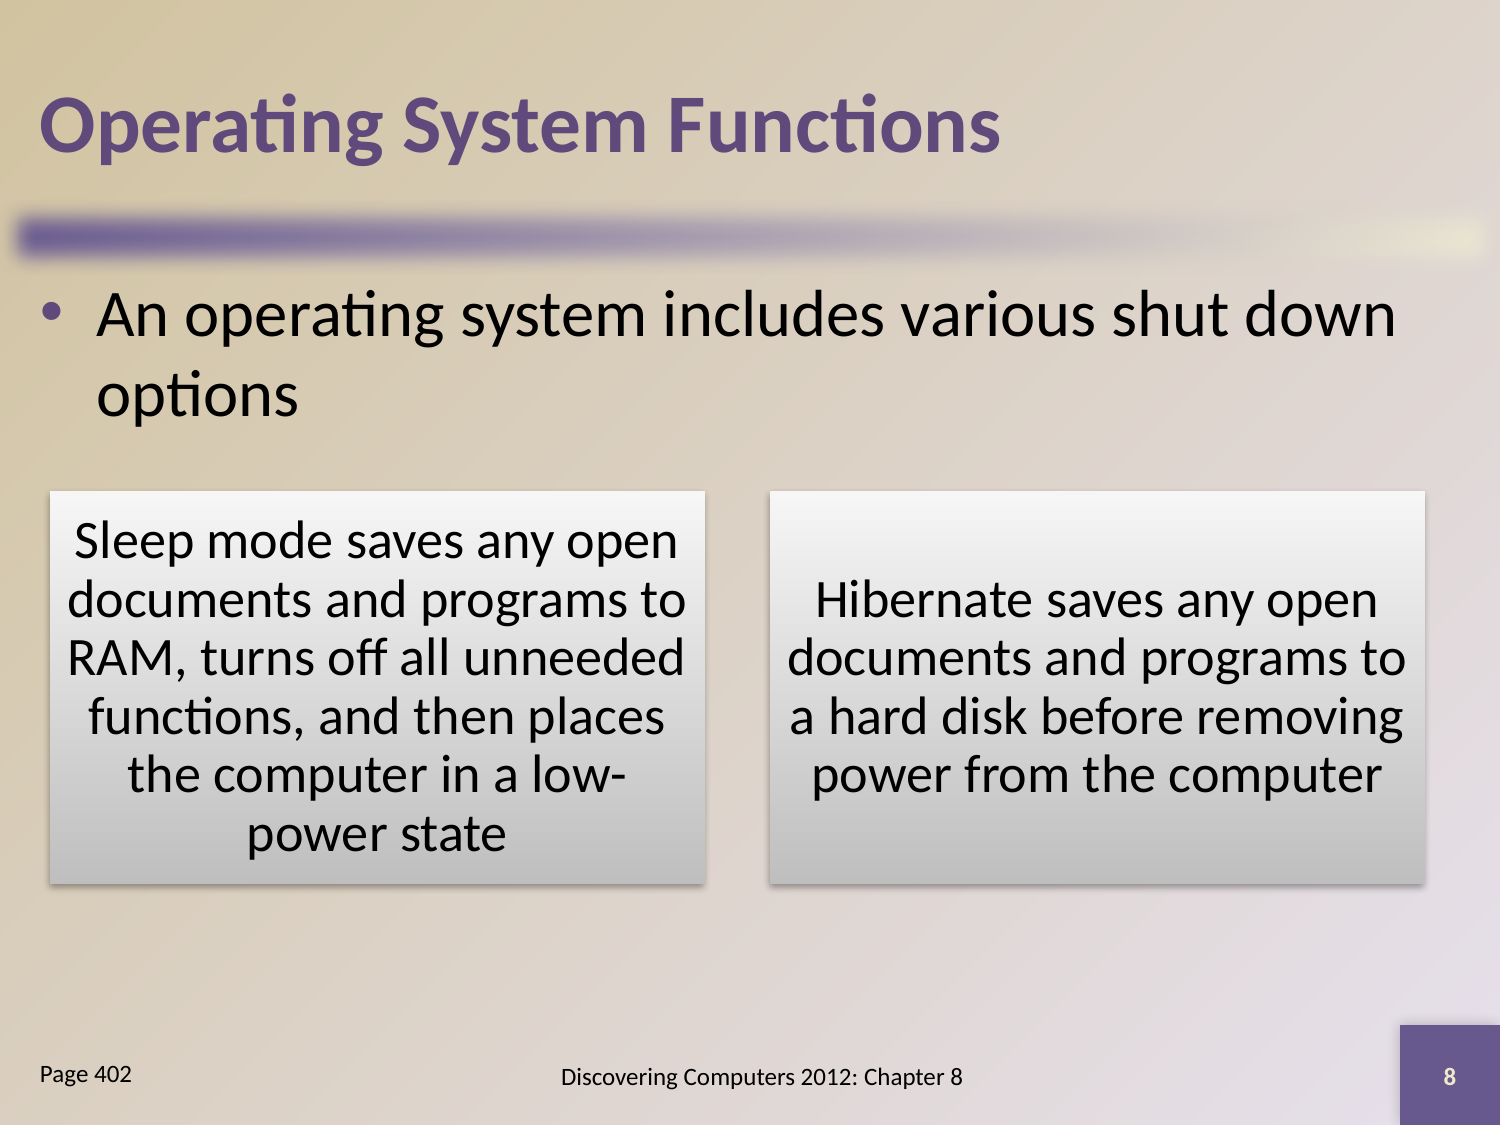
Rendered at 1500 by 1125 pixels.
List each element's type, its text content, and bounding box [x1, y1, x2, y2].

footer Discovering Computers 2012: Chapter 8 [450, 1037, 1075, 1113]
list Page 402 [24, 1050, 300, 1125]
title Operating System Functions [24, 24, 1475, 213]
list An operating system includes various shut down options [24, 262, 1475, 1025]
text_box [49, 412, 1426, 963]
slide_number 8 [1400, 1025, 1500, 1125]
